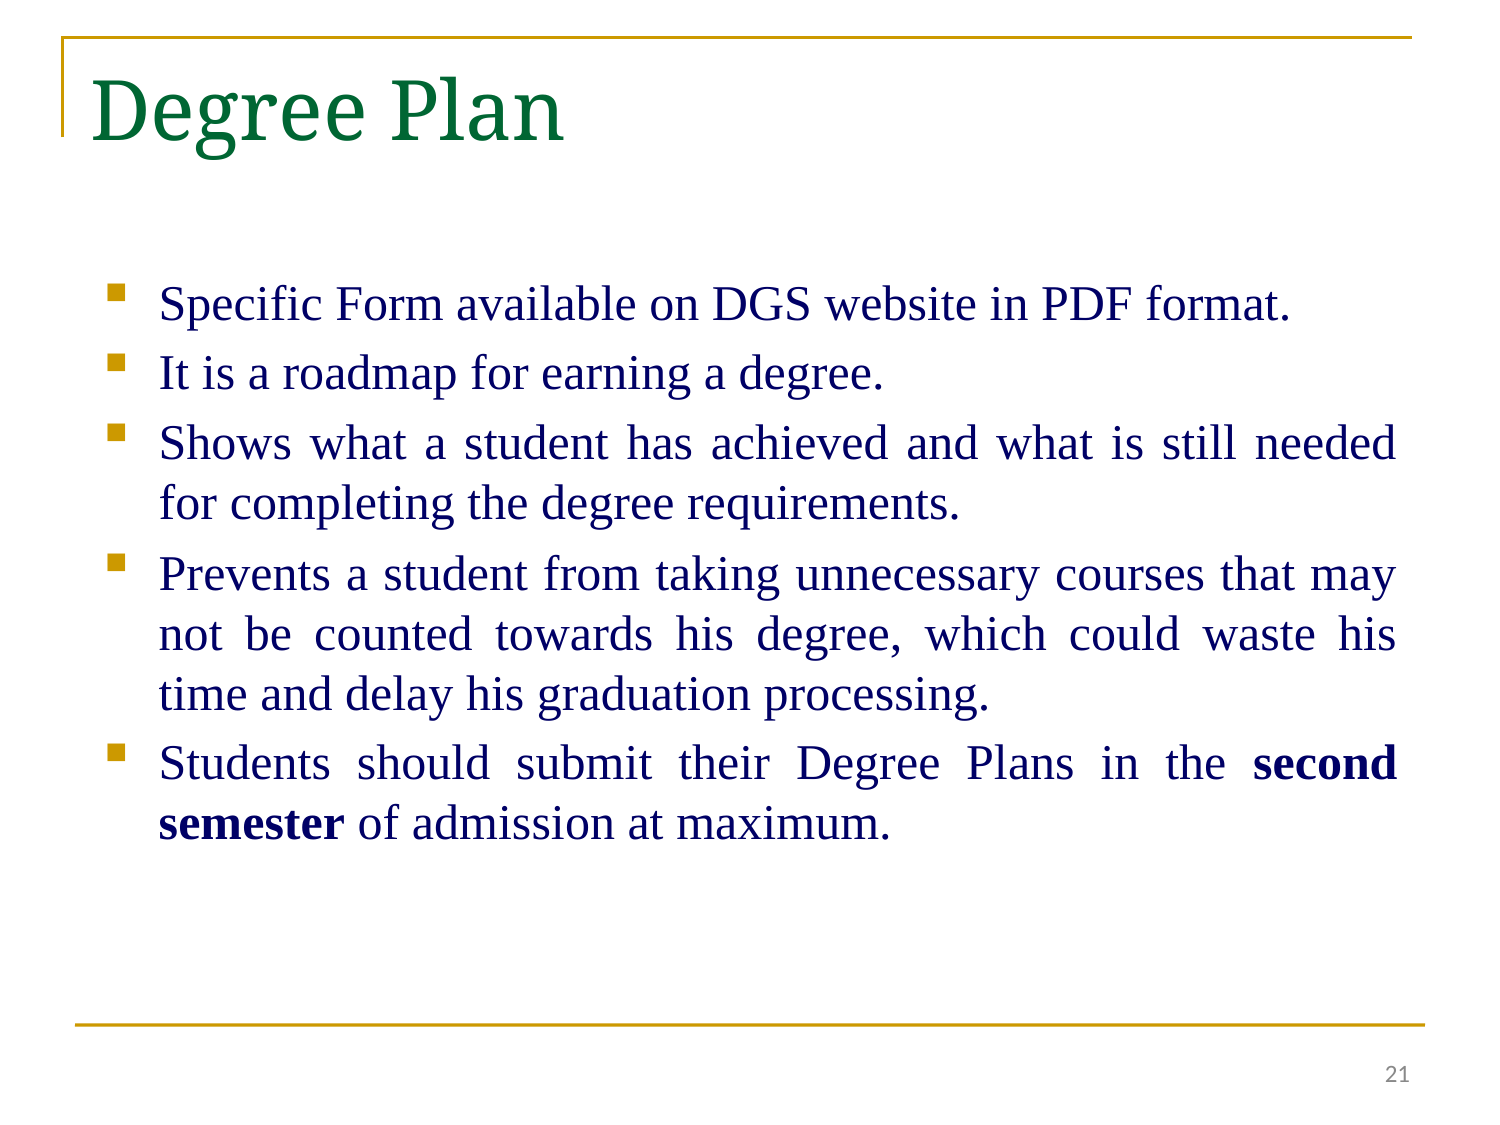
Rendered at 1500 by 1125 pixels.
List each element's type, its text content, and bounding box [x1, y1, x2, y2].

text_box Degree Plan [75, 49, 1463, 188]
text_box 21 [1074, 1042, 1425, 1103]
text_box Specific Form available on DGS website in PDF format. It is a roadmap for earning a degree. Shows what a student has achieved and what is still needed for completing the degree requirements. Prevents a student from taking unnecessary courses that may not be counted towards his degree, which could waste his time and delay his graduation processing. Students should submit their Degree Plans in the second semester of admission at maximum. [87, 262, 1413, 1013]
